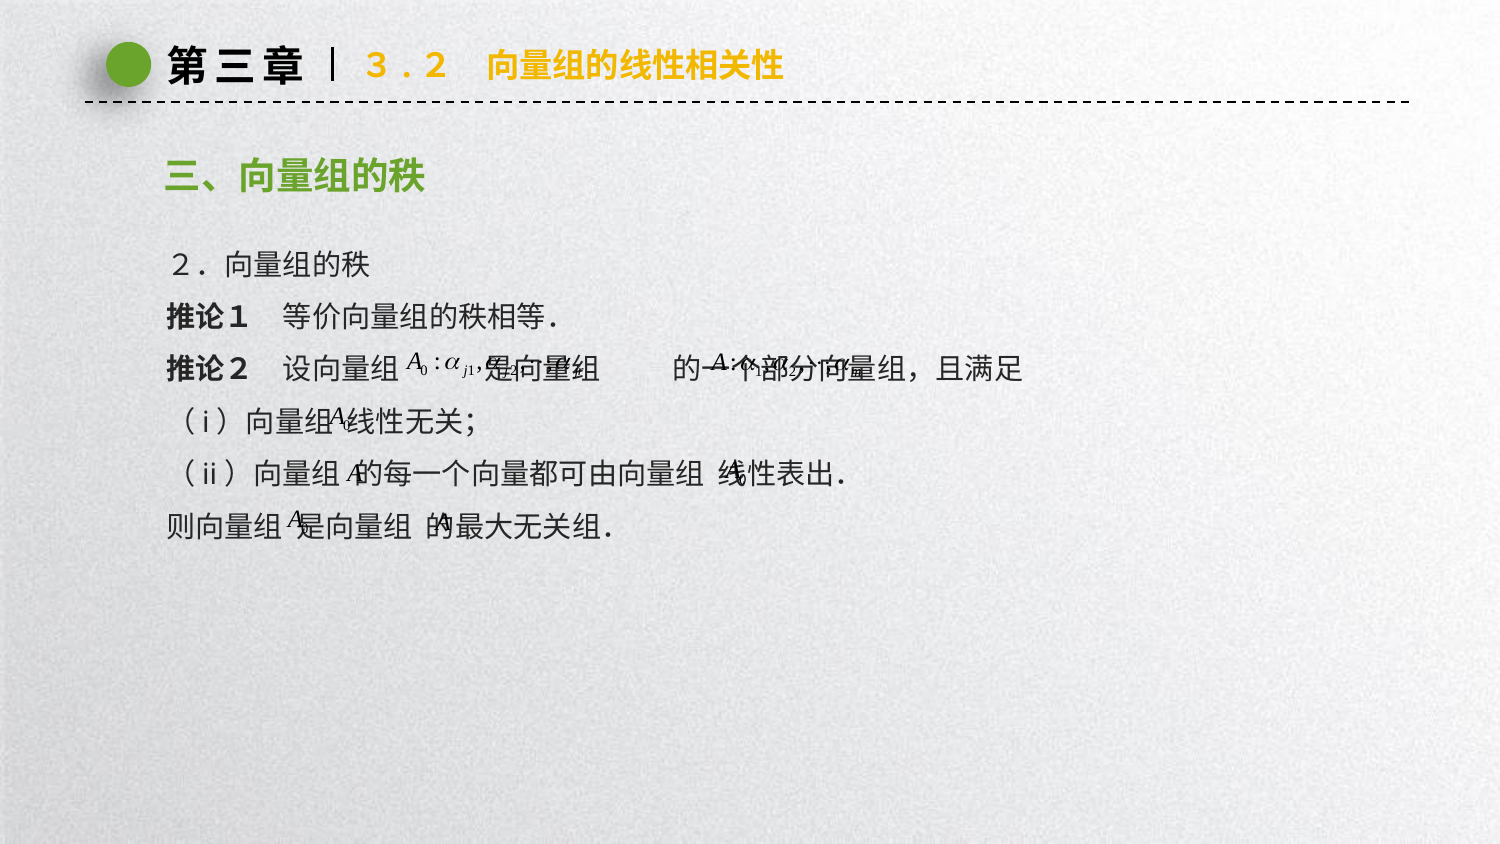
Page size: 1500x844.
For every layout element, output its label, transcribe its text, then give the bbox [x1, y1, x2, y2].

text_box 第三章 [152, 32, 320, 97]
text_box [104, 39, 152, 90]
text_box ２．向量组的秩 推论１ 等价向量组的秩相等． 推论２ 设向量组 是向量组 的一个部分向量组，且满足 （i）向量组 线性无关； （ii）向量组 的每一个向量都可由向量组 线性表出． 则向量组 是向量组 的最大无关组． [151, 220, 1362, 551]
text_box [323, 399, 356, 438]
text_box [401, 344, 589, 385]
text_box 三、向量组的秩 [148, 144, 1360, 205]
text_box ３.２ 向量组的线性相关性 [346, 37, 800, 92]
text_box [429, 507, 456, 536]
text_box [281, 502, 314, 541]
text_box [705, 345, 867, 384]
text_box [719, 453, 752, 492]
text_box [341, 458, 367, 486]
picture [0, 0, 1500, 844]
